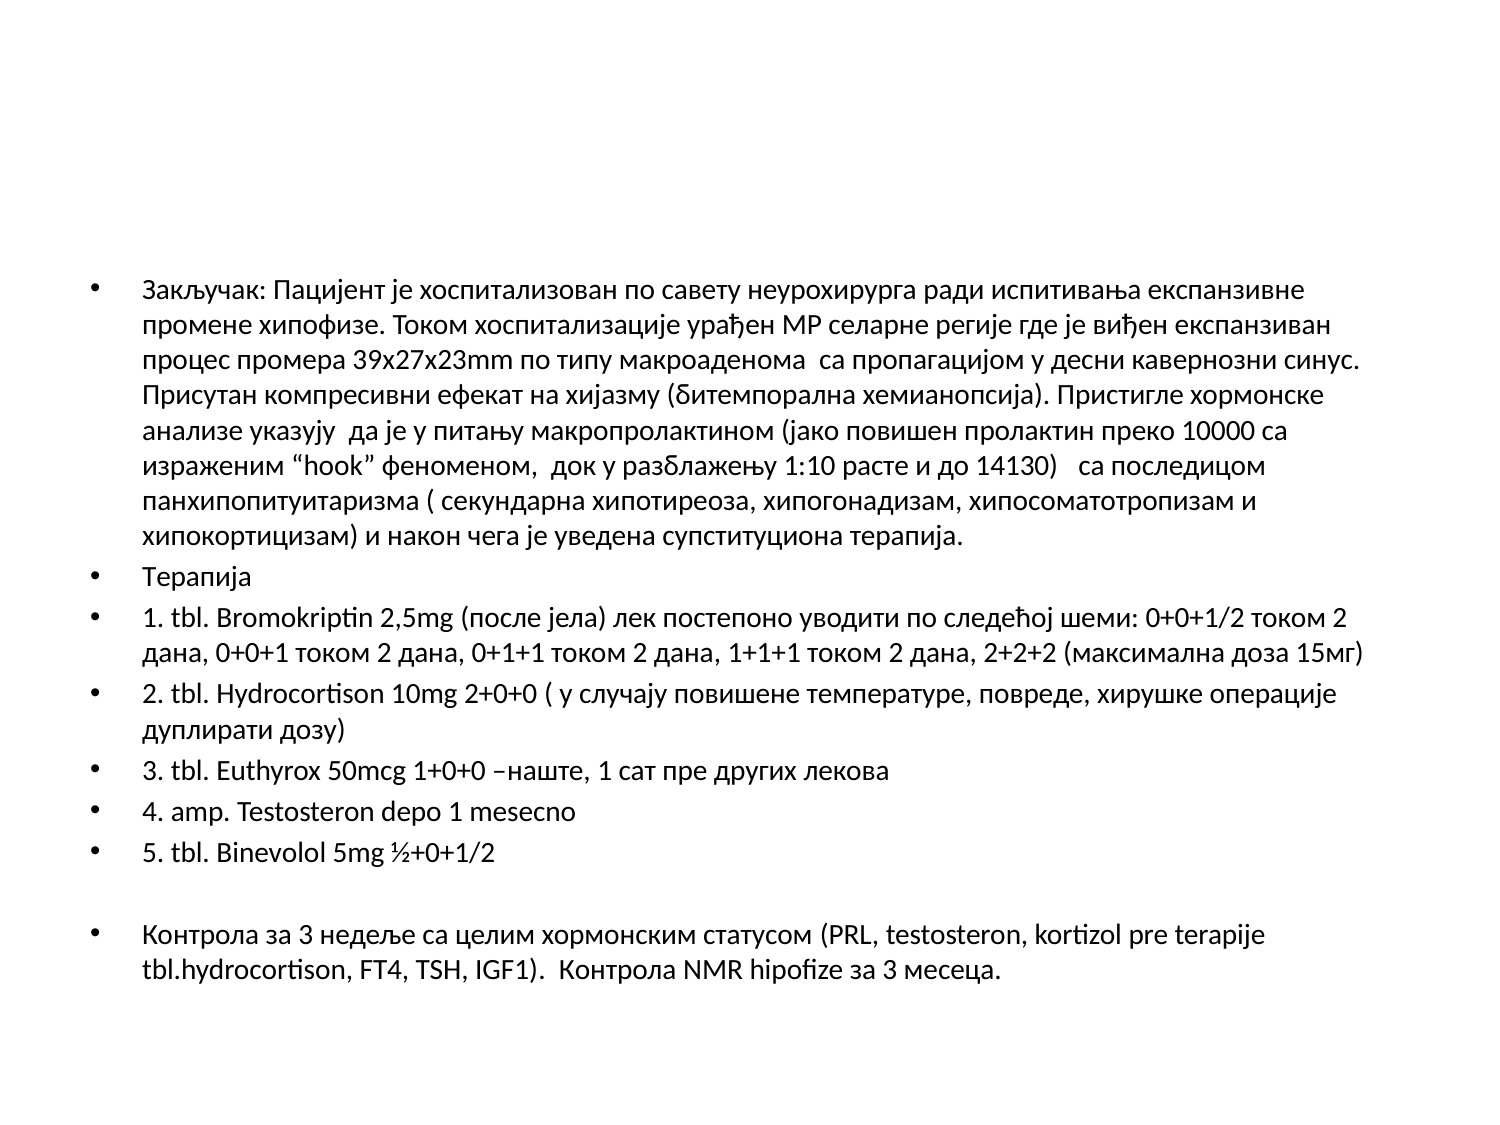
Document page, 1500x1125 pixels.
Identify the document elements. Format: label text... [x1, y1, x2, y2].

list Закључак: Пацијент је хоспитализован по савету неурохирурга ради испитивања експанзивне промене хипофизе. Током хоспитализације урађен МР селарне регије где је виђен експанзиван процес промера 39x27x23mm по типу макроаденома са пропагацијом у десни кавернозни синус. Присутан компресивни ефекат на хијазму (битемпорална хемианопсија). Пристигле хормонске анализе указују да је у питању макропролактином (јако повишен пролактин преко 10000 са израженим “hook” феноменом, док у разблажењу 1:10 расте и до 14130) са последицом панхипопитуитаризма ( секундарна хипотиреоза, хипогонадизам, хипосоматотропизам и хипокортицизам) и након чега је уведена супституциона терапија. Терапија 1. tbl. Bromokriptin 2,5mg (после јела) лек постепоно уводити по следећој шеми: 0+0+1/2 током 2 дана, 0+0+1 током 2 дана, 0+1+1 током 2 дана, 1+1+1 током 2 дана, 2+2+2 (максимална доза 15мг) 2. tbl. Hydrocortison 10mg 2+0+0 ( у случају повишене температуре, повреде, хирушке операције дуплирати дозу) 3. tbl. Euthyrox 50mcg 1+0+0 –наште, 1 сат пре других лекова 4. amp. Testosteron depo 1 mesecno 5. tbl. Binevolol 5mg ½+0+1/2 Контрола за 3 недеље са целим хормонским статусом (PRL, testosteron, kortizol pre terapije tbl.hydrocortison, FT4, TSH, IGF1). Контрола NMR hipofize за 3 месеца. [75, 262, 1425, 1005]
